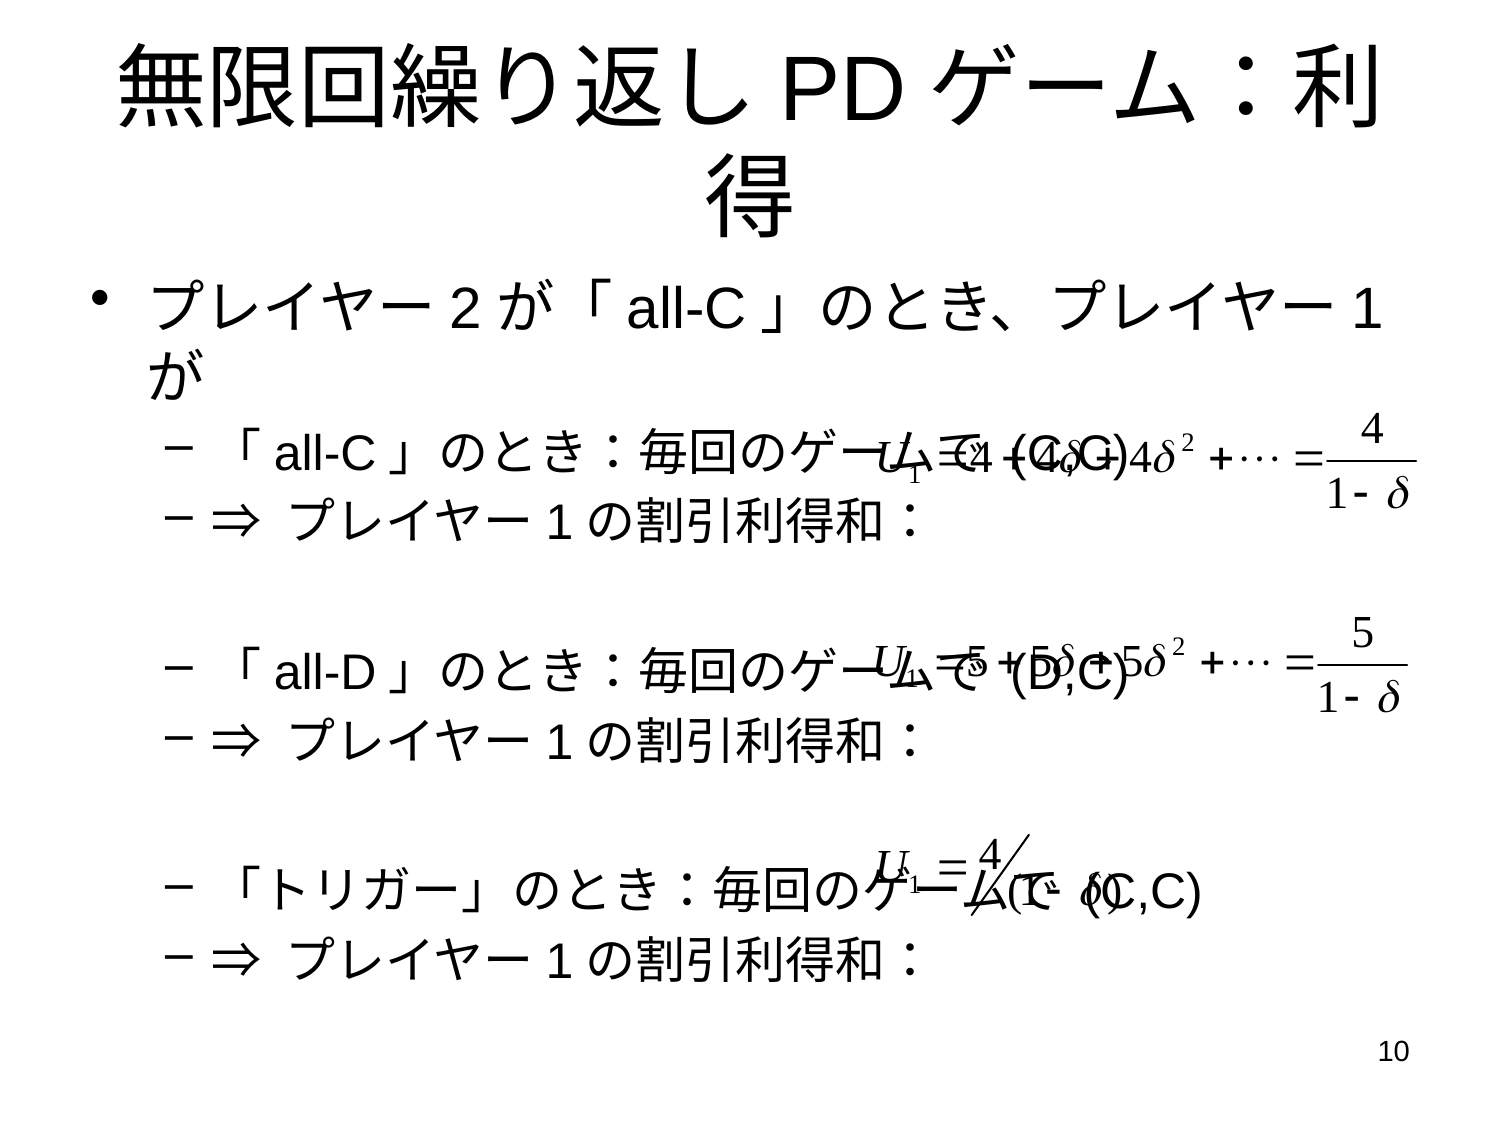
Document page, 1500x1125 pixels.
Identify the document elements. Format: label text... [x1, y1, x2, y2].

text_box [870, 396, 1426, 519]
title 無限回繰り返しPDゲーム：利得 [75, 45, 1425, 233]
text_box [867, 600, 1419, 723]
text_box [870, 822, 1130, 928]
slide_number 10 [1074, 1024, 1426, 1103]
list プレイヤー2が「all-C」のとき、プレイヤー1が 「all-C」のとき：毎回のゲームで (C,C) ⇒ プレイヤー1の割引利得和： 「all-D」のとき：毎回のゲームで (D,C) ⇒ プレイヤー1の割引利得和： 「トリガー」のとき：毎回のゲームで (C,C) ⇒ プレイヤー1の割引利得和： [75, 262, 1425, 953]
